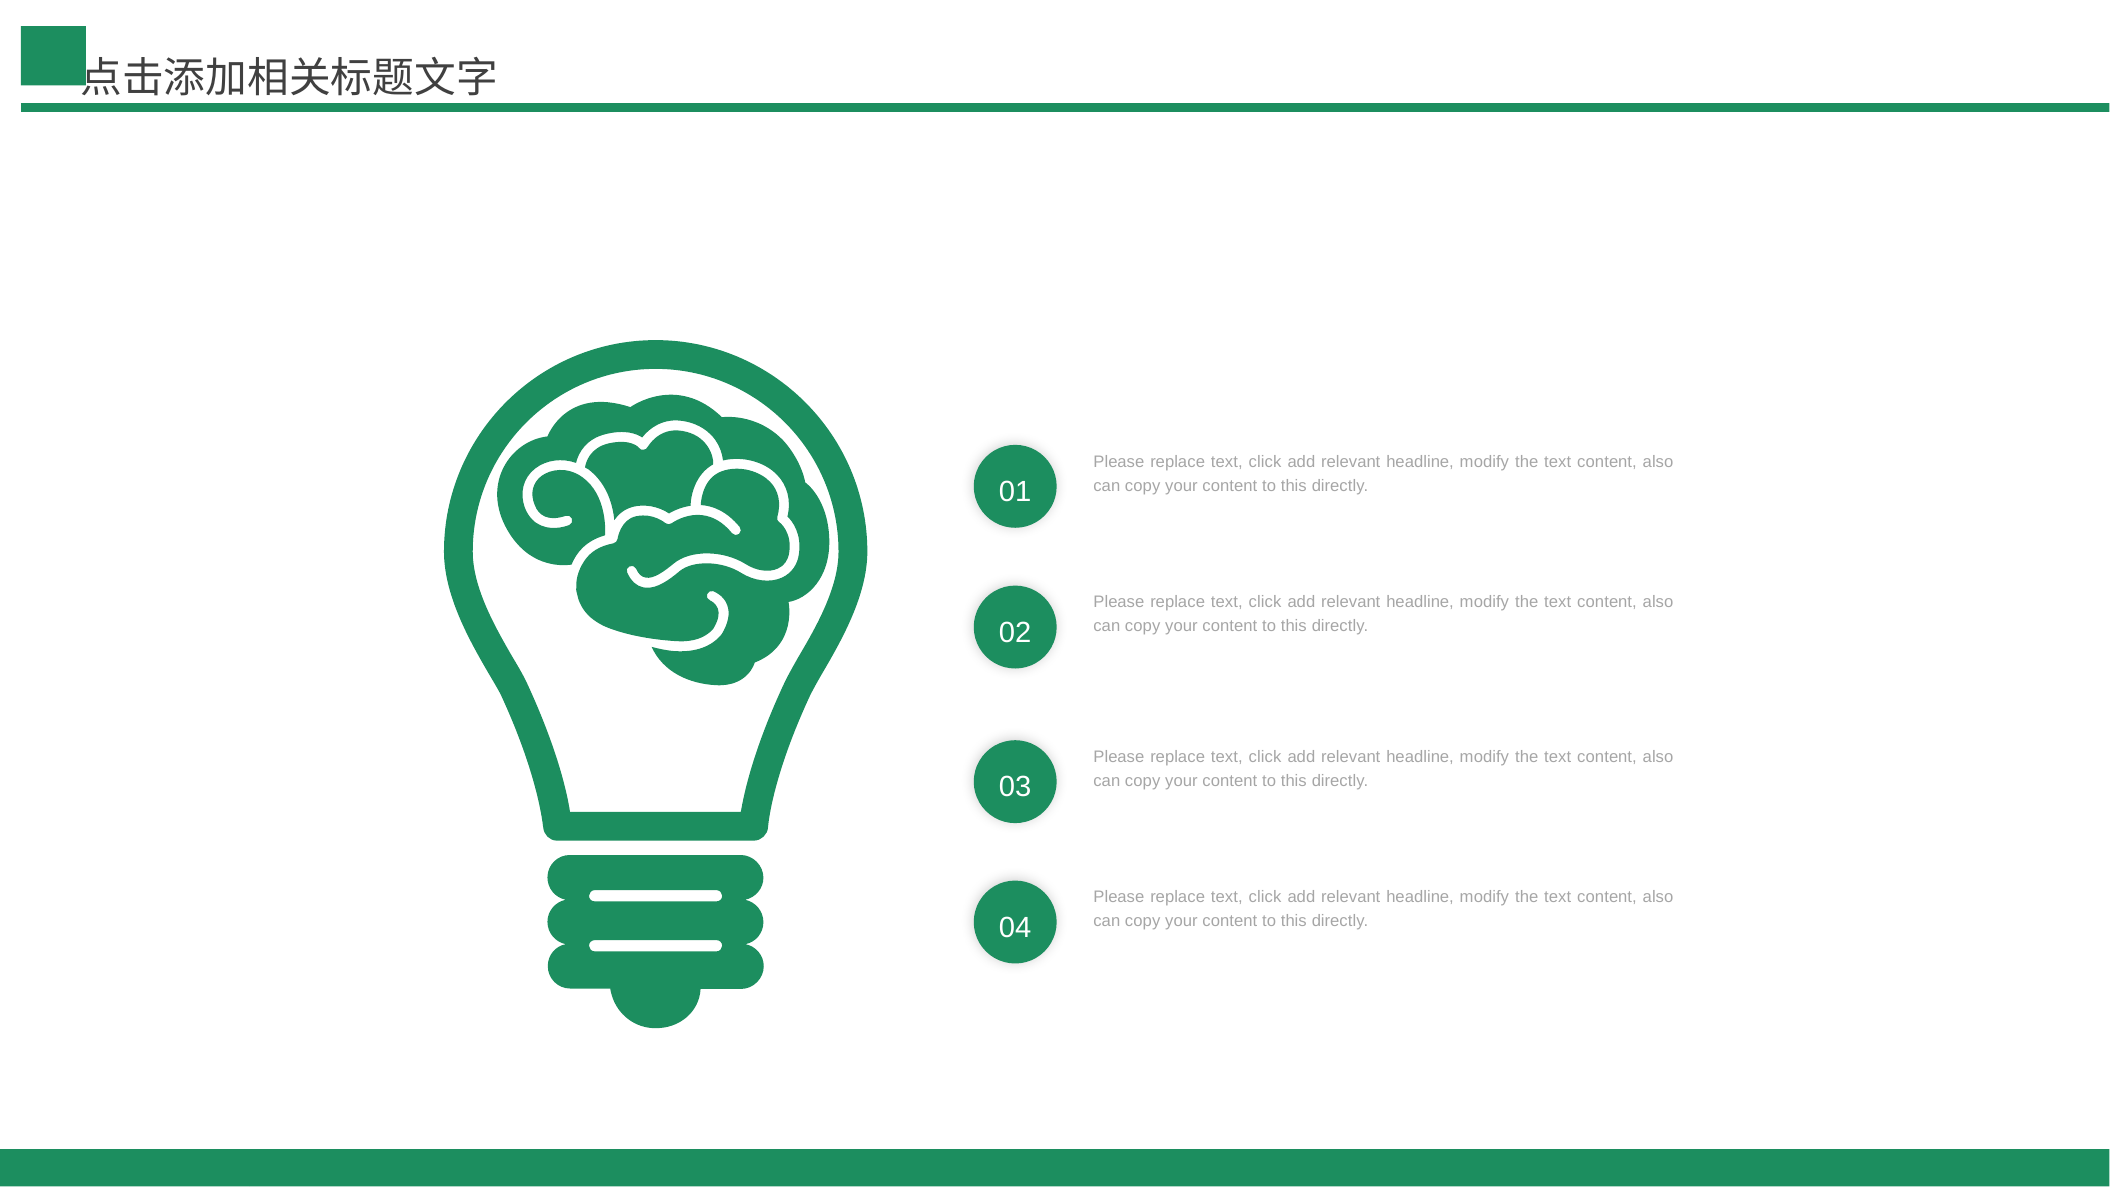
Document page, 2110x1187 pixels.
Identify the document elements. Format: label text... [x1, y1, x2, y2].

text_box Please replace text, click add relevant headline, modify the text content, also can copy your content to this directly. [1093, 587, 1675, 636]
text_box Please replace text, click add relevant headline, modify the text content, also can copy your content to this directly. [1093, 446, 1675, 495]
text_box Please replace text, click add relevant headline, modify the text content, also can copy your content to this directly. [1093, 882, 1675, 931]
text_box 02 [972, 584, 1058, 670]
text_box [831, 433, 868, 659]
text_box 04 [972, 879, 1058, 965]
text_box [443, 433, 480, 659]
text_box 01 [972, 443, 1058, 529]
text_box [542, 340, 769, 373]
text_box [480, 373, 831, 687]
text_box [547, 855, 764, 1029]
text_box 点击添加相关标题文字 [65, 43, 513, 108]
text_box 03 [972, 739, 1058, 825]
text_box Please replace text, click add relevant headline, modify the text content, also can copy your content to this directly. [1093, 741, 1675, 790]
text_box [496, 687, 815, 841]
